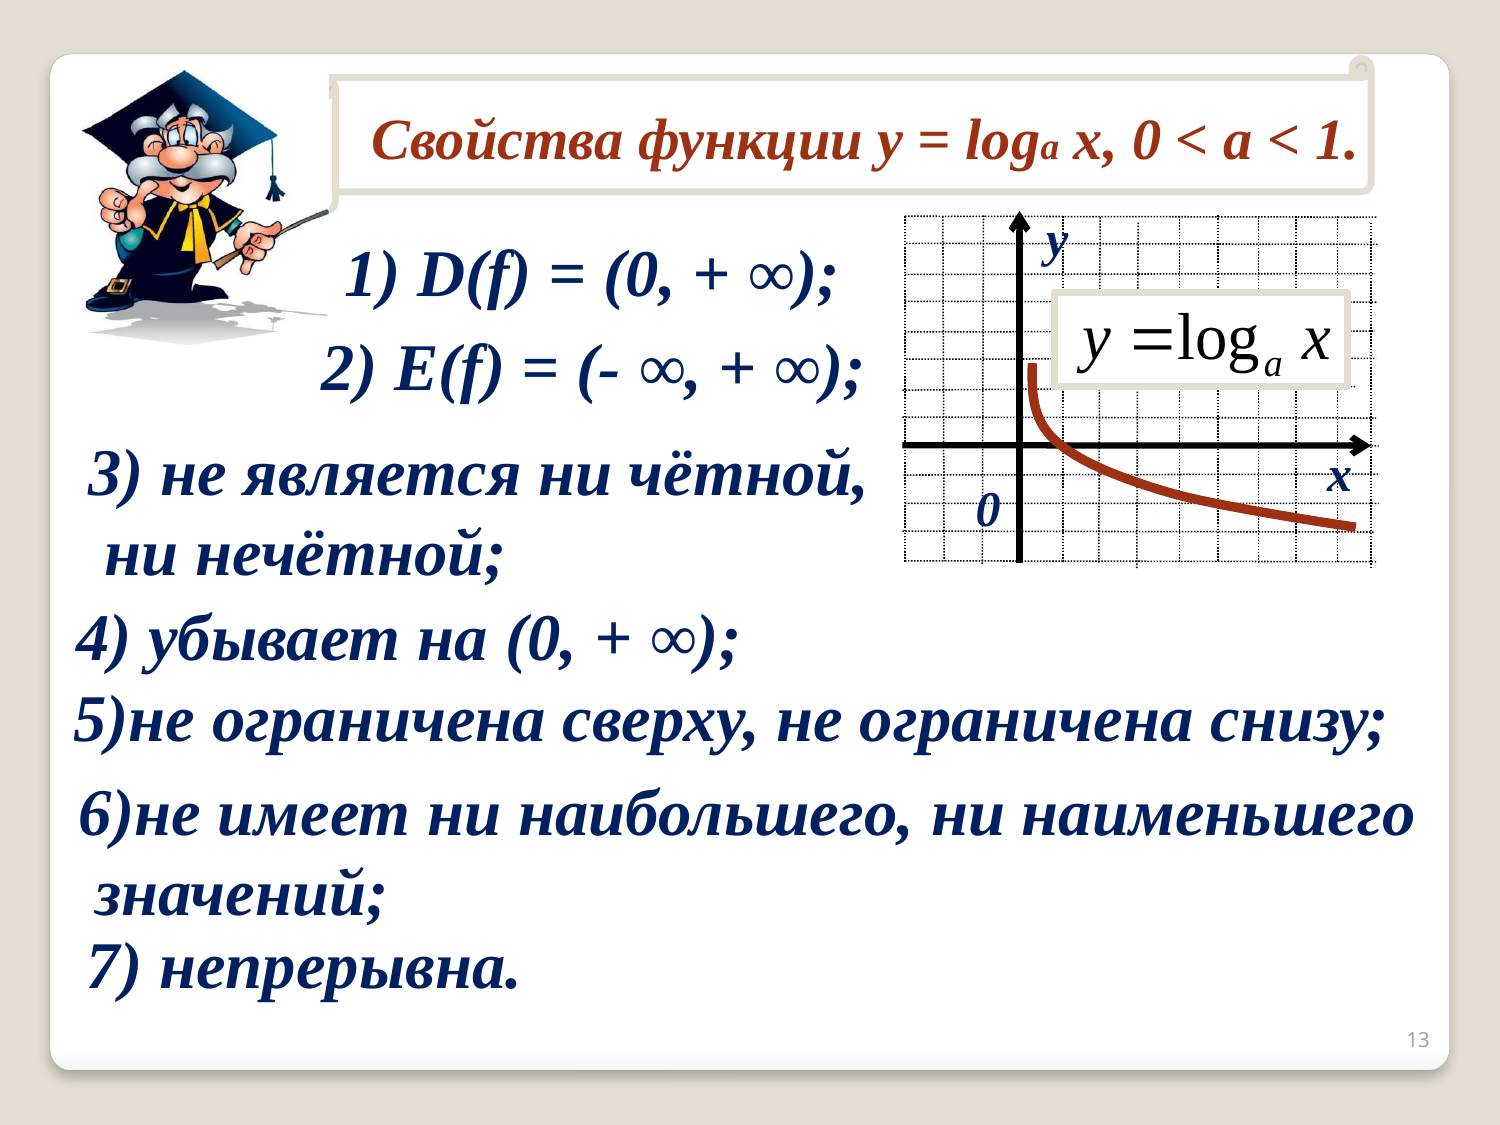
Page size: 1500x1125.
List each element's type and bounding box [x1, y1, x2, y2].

picture [81, 70, 329, 345]
text_box [306, 58, 1380, 570]
slide_number [1369, 1002, 1445, 1063]
text_box [58, 421, 1432, 1009]
